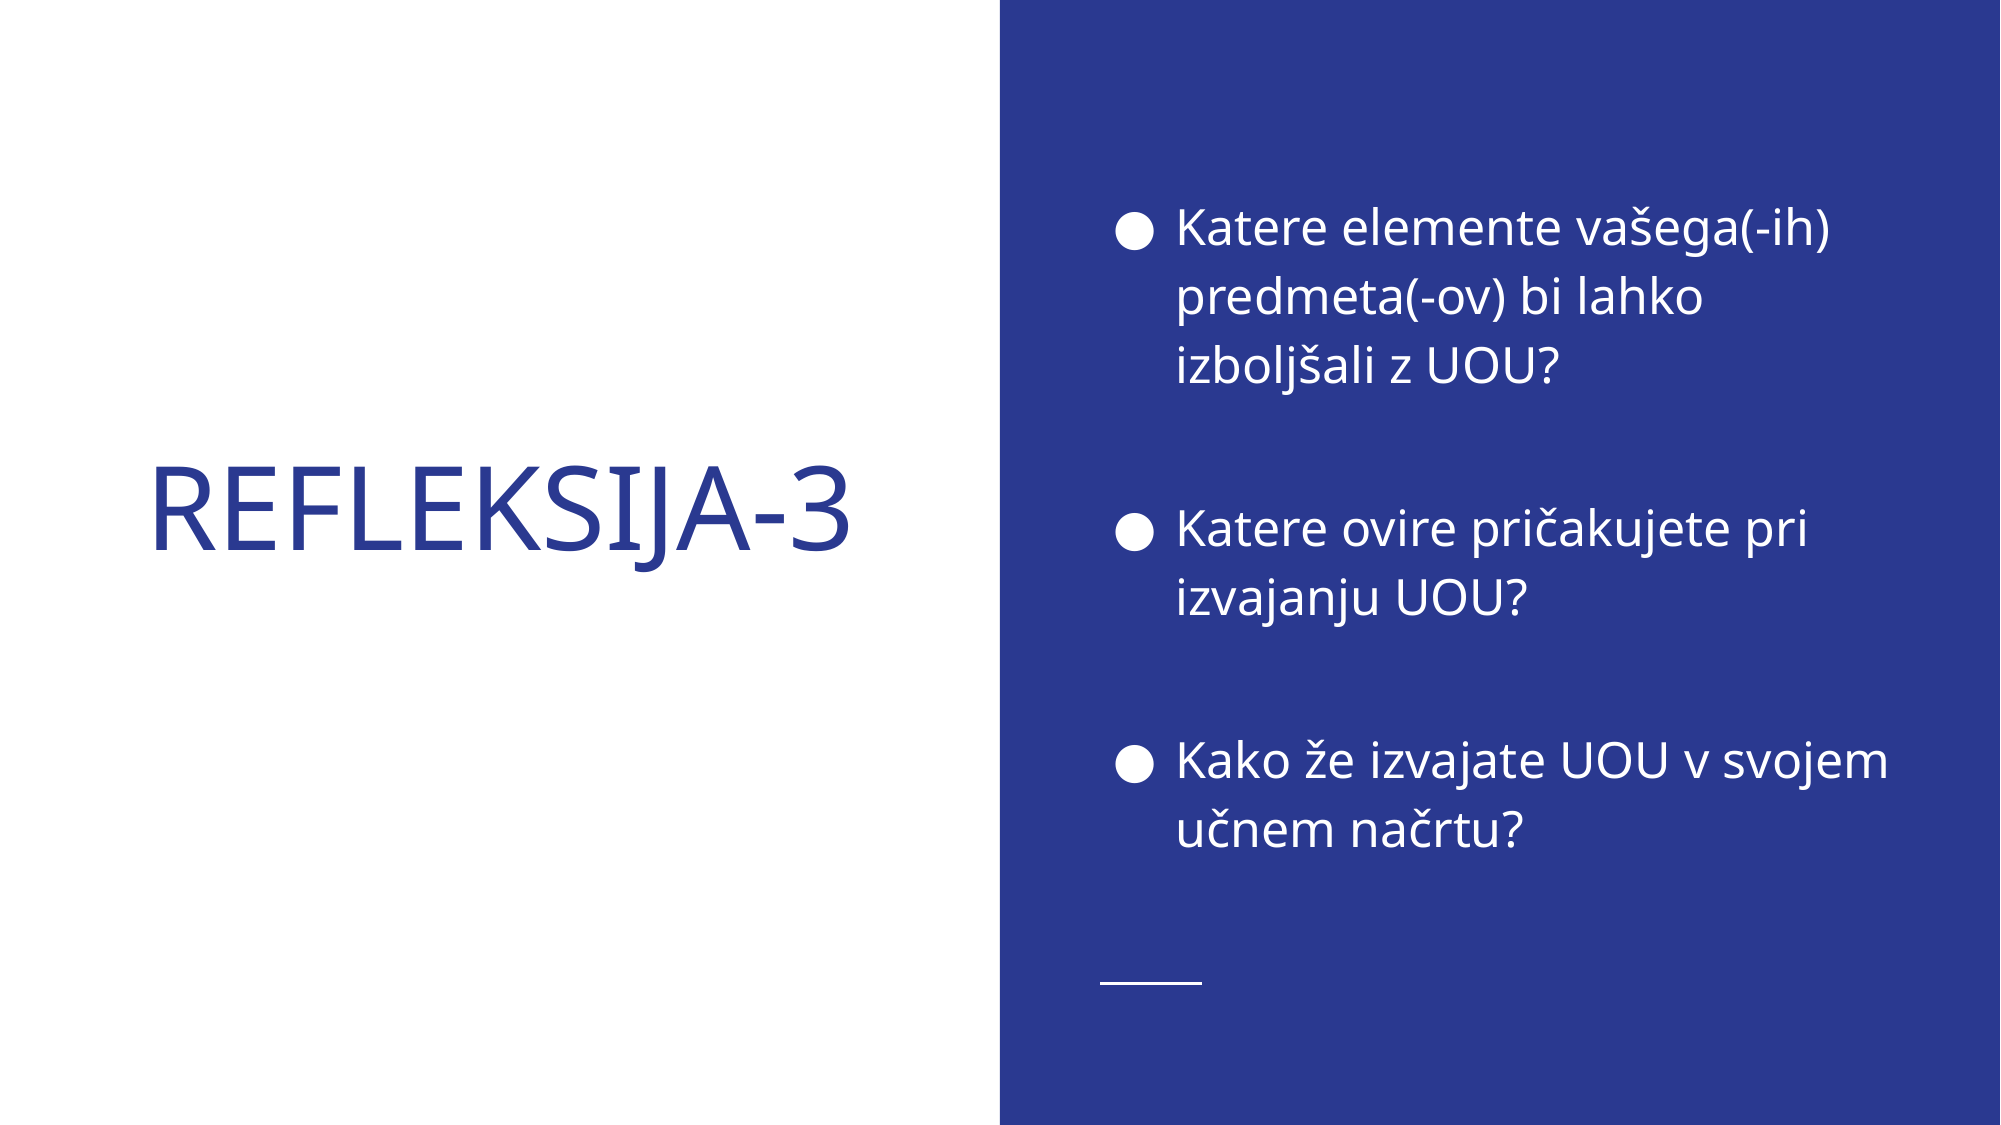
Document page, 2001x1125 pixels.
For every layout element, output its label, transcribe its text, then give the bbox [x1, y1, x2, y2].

text_box Katere elemente vašega(-ih) predmeta(-ov) bi lahko izboljšali z UOU? Katere ovire pričakujete pri izvajanju UOU? Kako že izvajate UOU v svojem učnem načrtu? [1080, 158, 1920, 967]
title REFLEKSIJA-3 [58, 251, 943, 594]
